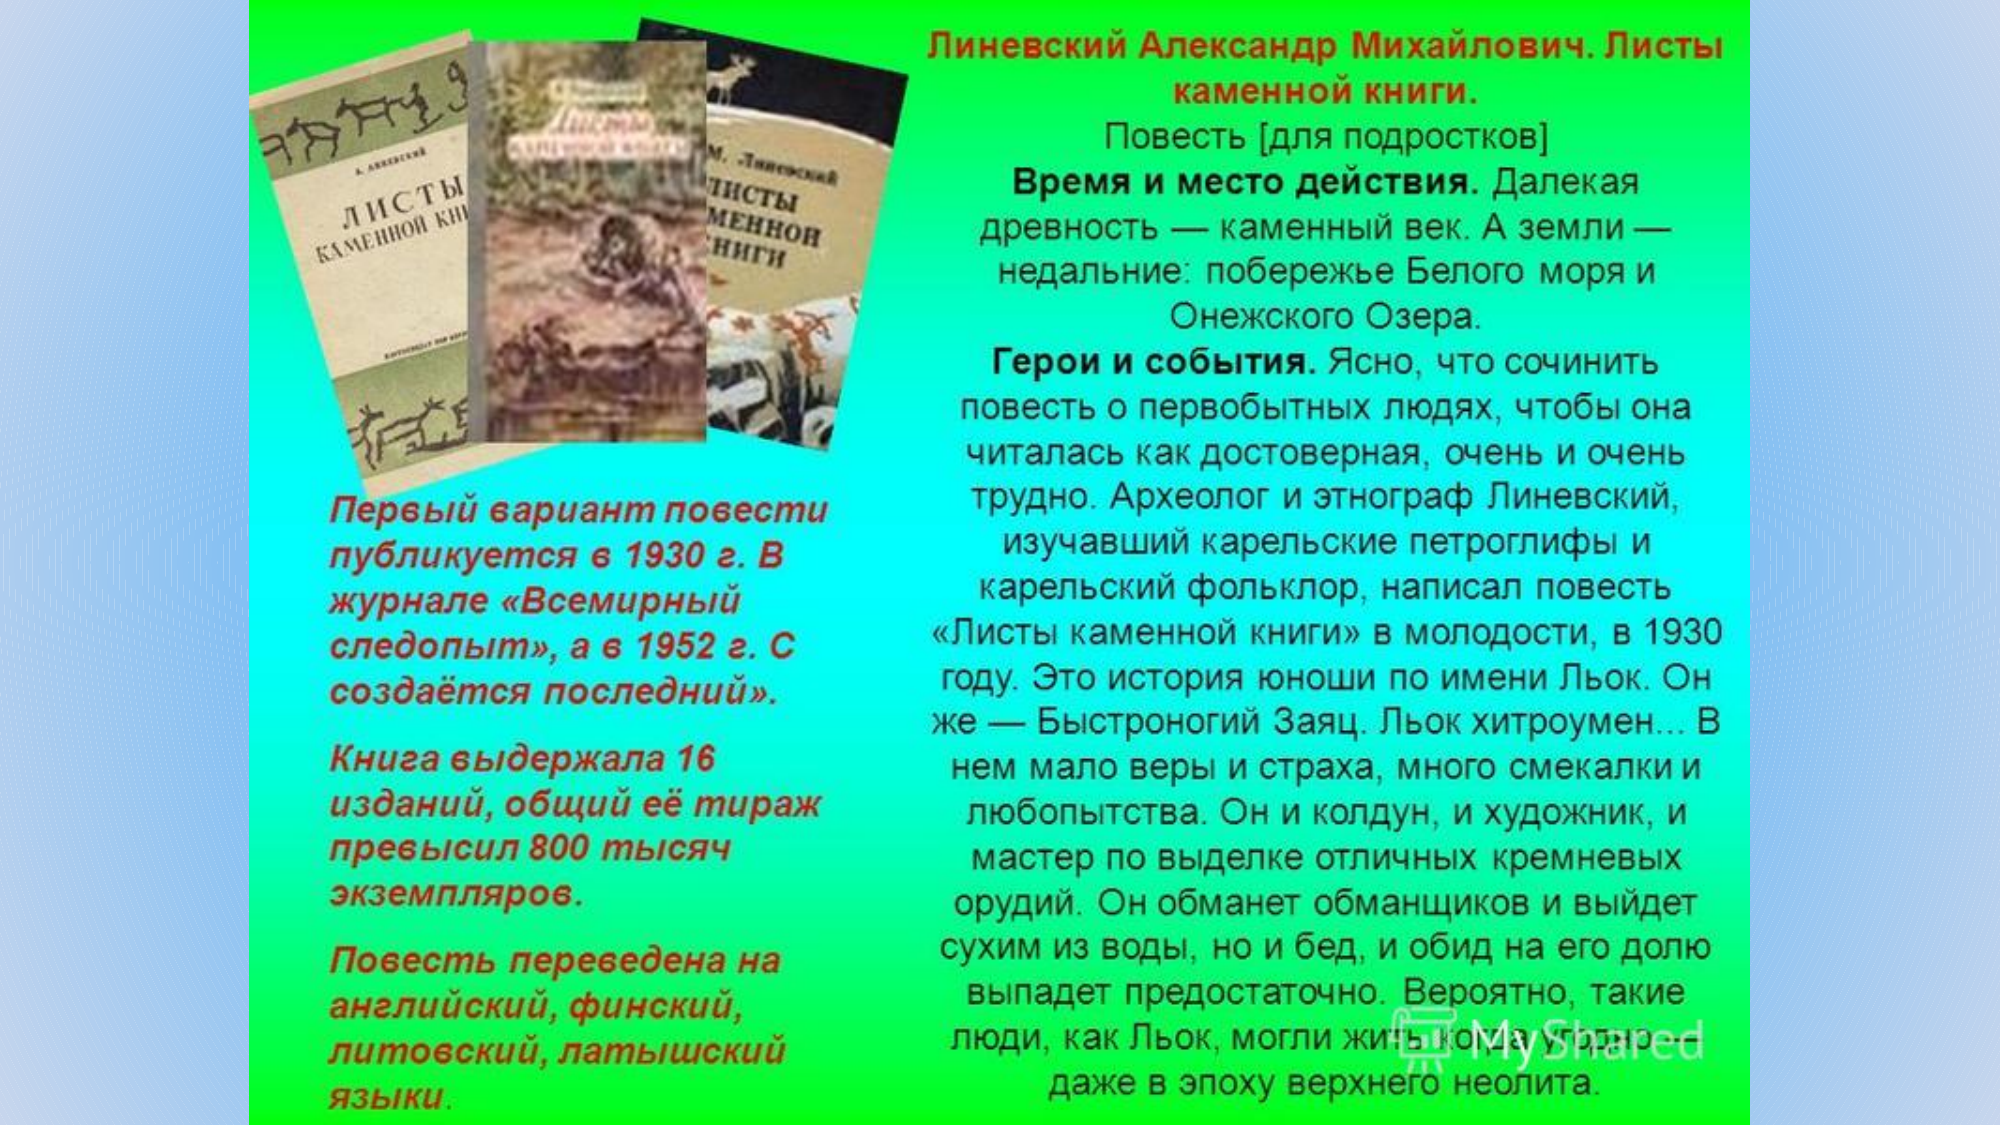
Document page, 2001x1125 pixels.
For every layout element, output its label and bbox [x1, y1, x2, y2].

picture [249, 0, 1750, 1125]
